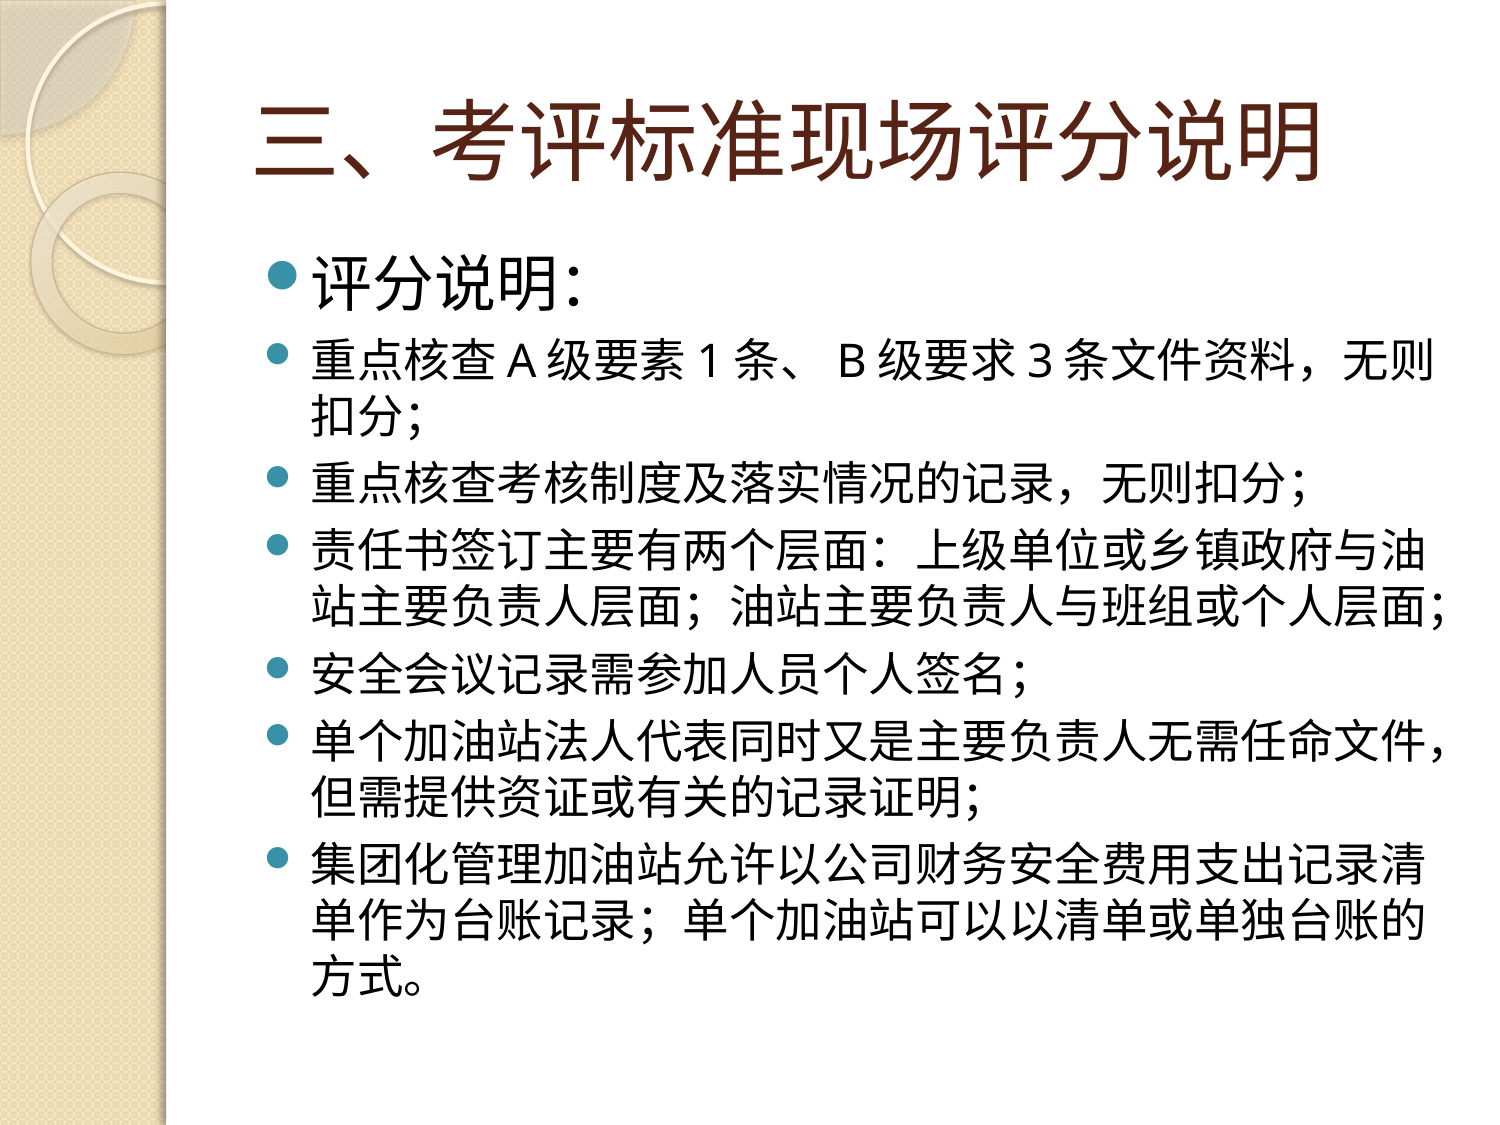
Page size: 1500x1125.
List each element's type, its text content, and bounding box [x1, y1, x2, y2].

title 三、考评标准现场评分说明 [235, 45, 1466, 233]
list 评分说明： 重点核查A级要素1条、B级要求3条文件资料，无则扣分； 重点核查考核制度及落实情况的记录，无则扣分； 责任书签订主要有两个层面：上级单位或乡镇政府与油站主要负责人层面；油站主要负责人与班组或个人层面； 安全会议记录需参加人员个人签名； 单个加油站法人代表同时又是主要负责人无需任命文件，但需提供资证或有关的记录证明； 集团化管理加油站允许以公司财务安全费用支出记录清单作为台账记录；单个加油站可以以清单或单独台账的方式。 [235, 237, 1466, 1025]
